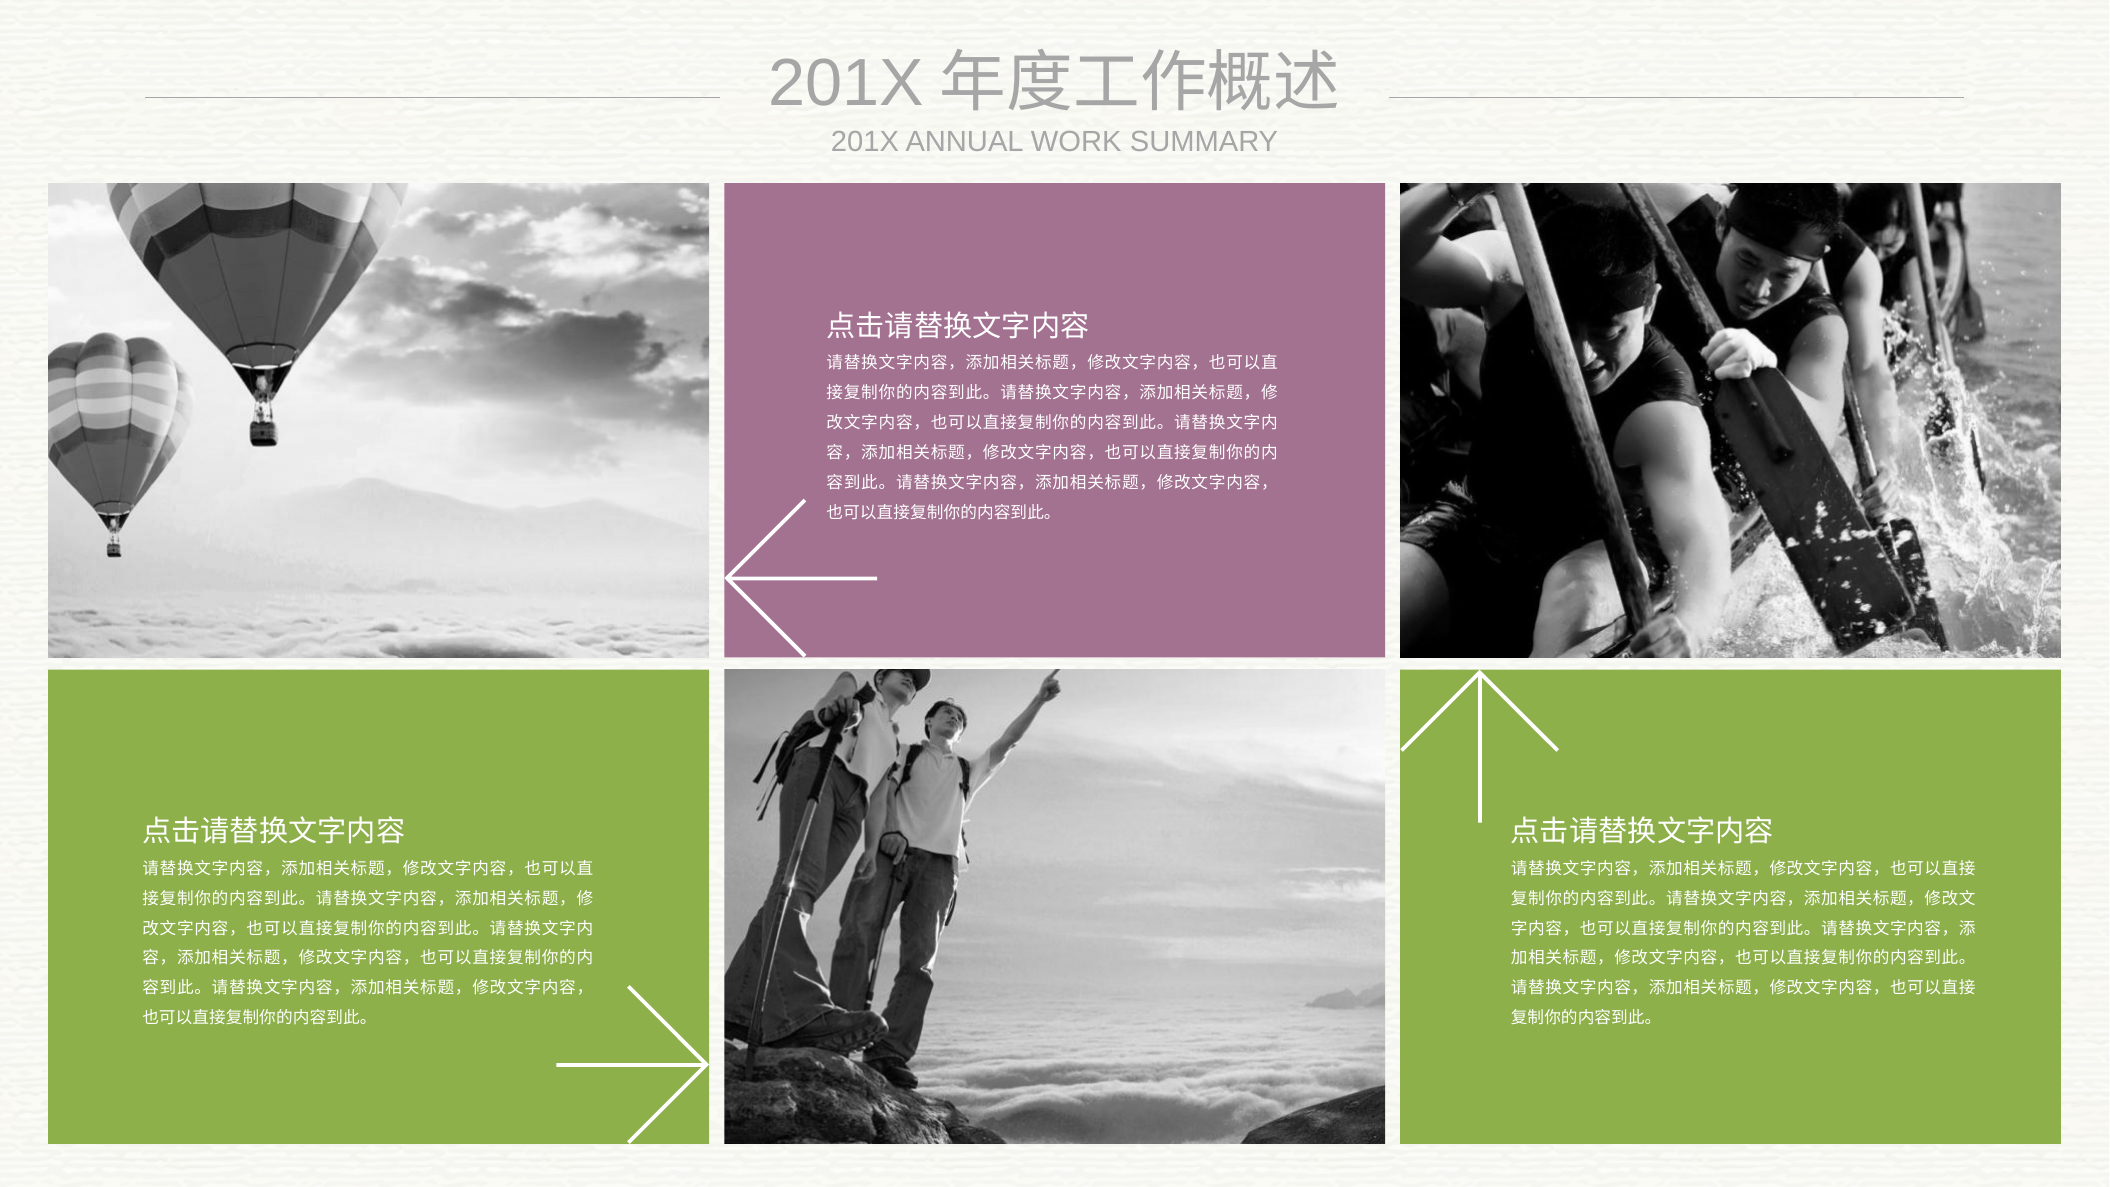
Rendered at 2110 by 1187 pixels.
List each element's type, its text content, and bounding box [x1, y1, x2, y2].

text_box [723, 182, 1386, 658]
text_box 点击请替换文字内容 请替换文字内容，添加相关标题，修改文字内容，也可以直接复制你的内容到此。请替换文字内容，添加相关标题，修改文字内容，也可以直接复制你的内容到此。请替换文字内容，添加相关标题，修改文字内容，也可以直接复制你的内容到此。请替换文字内容，添加相关标题，修改文字内容，也可以直接复制你的内容到此。 [826, 289, 1279, 522]
text_box [1399, 669, 2062, 1145]
text_box [1398, 668, 1561, 824]
text_box 201X年度工作概述 [730, 38, 1379, 96]
text_box [1399, 182, 2062, 658]
text_box [47, 182, 710, 658]
text_box 点击请替换文字内容 请替换文字内容，添加相关标题，修改文字内容，也可以直接复制你的内容到此。请替换文字内容，添加相关标题，修改文字内容，也可以直接复制你的内容到此。请替换文字内容，添加相关标题，修改文字内容，也可以直接复制你的内容到此。请替换文字内容，添加相关标题，修改文字内容，也可以直接复制你的内容到此。 [1510, 795, 1976, 1028]
text_box [555, 983, 711, 1146]
picture [0, 0, 2110, 1187]
text_box 201X ANNUAL WORK SUMMARY [824, 122, 1285, 158]
text_box [723, 669, 1386, 1145]
text_box 201X年度工作概述 [730, 98, 1379, 119]
text_box 点击请替换文字内容 请替换文字内容，添加相关标题，修改文字内容，也可以直接复制你的内容到此。请替换文字内容，添加相关标题，修改文字内容，也可以直接复制你的内容到此。请替换文字内容，添加相关标题，修改文字内容，也可以直接复制你的内容到此。请替换文字内容，添加相关标题，修改文字内容，也可以直接复制你的内容到此。 [142, 795, 594, 1028]
text_box [722, 497, 879, 659]
text_box [47, 669, 710, 1145]
